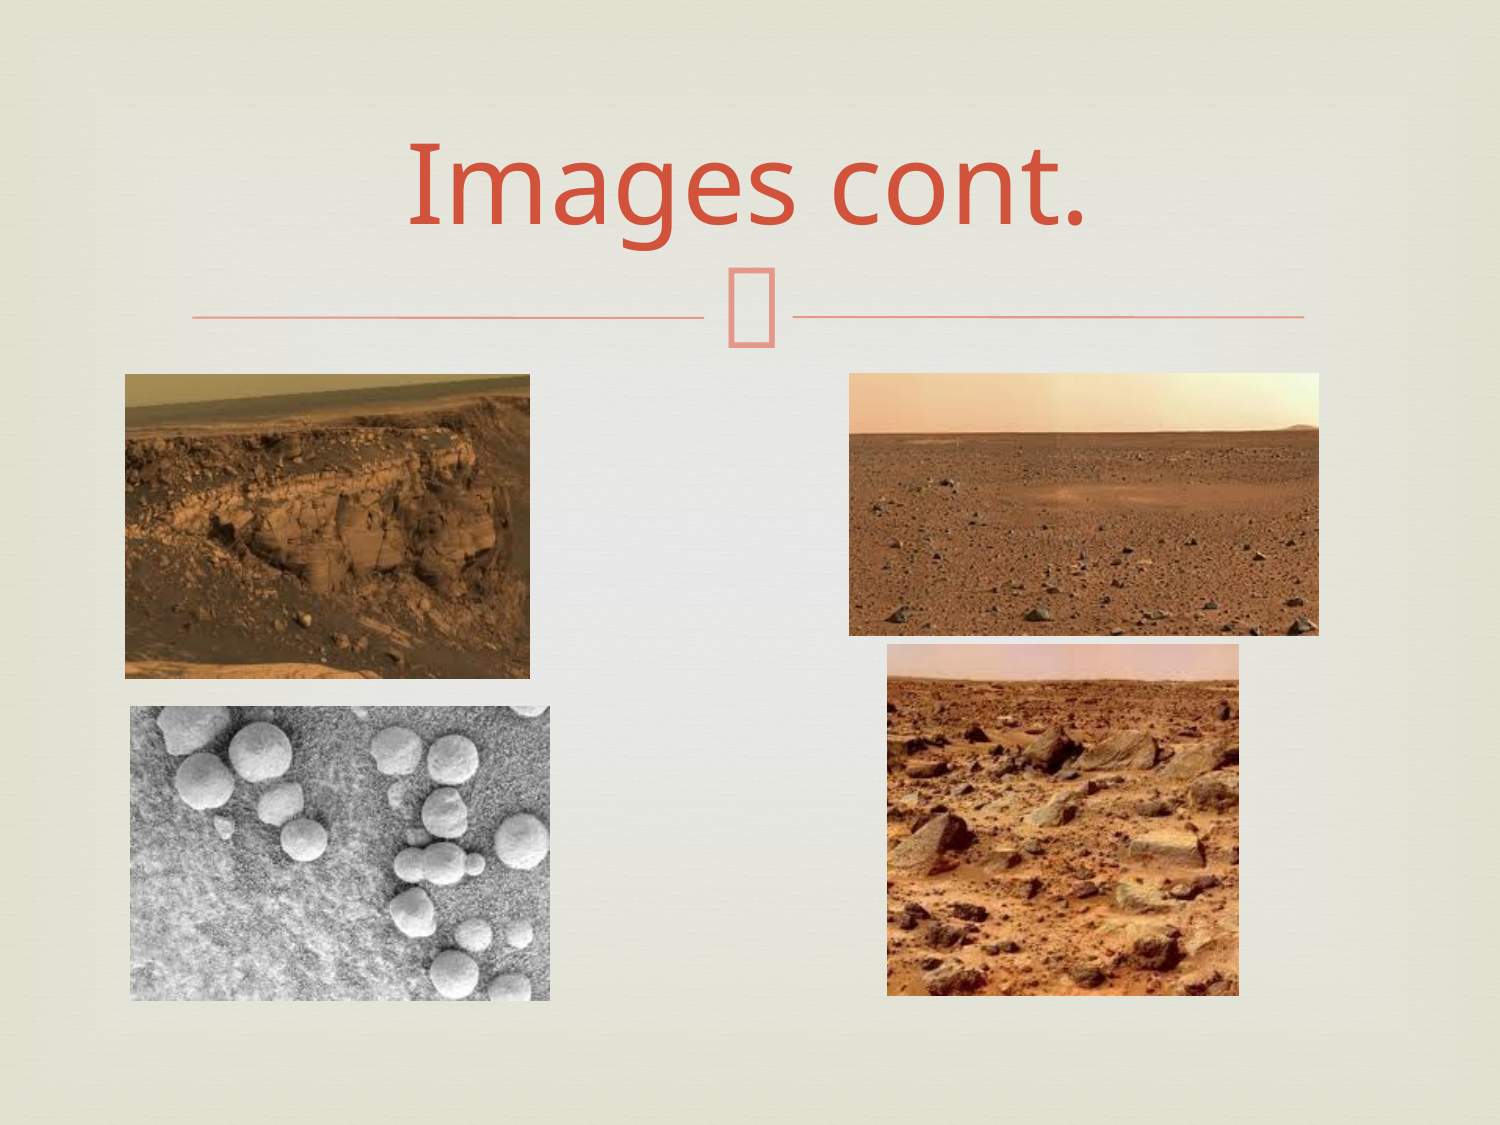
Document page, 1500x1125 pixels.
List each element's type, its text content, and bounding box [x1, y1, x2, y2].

picture [849, 372, 1320, 637]
picture [130, 706, 550, 1001]
title Images cont. [112, 93, 1386, 267]
picture [886, 643, 1240, 997]
picture [124, 374, 531, 679]
